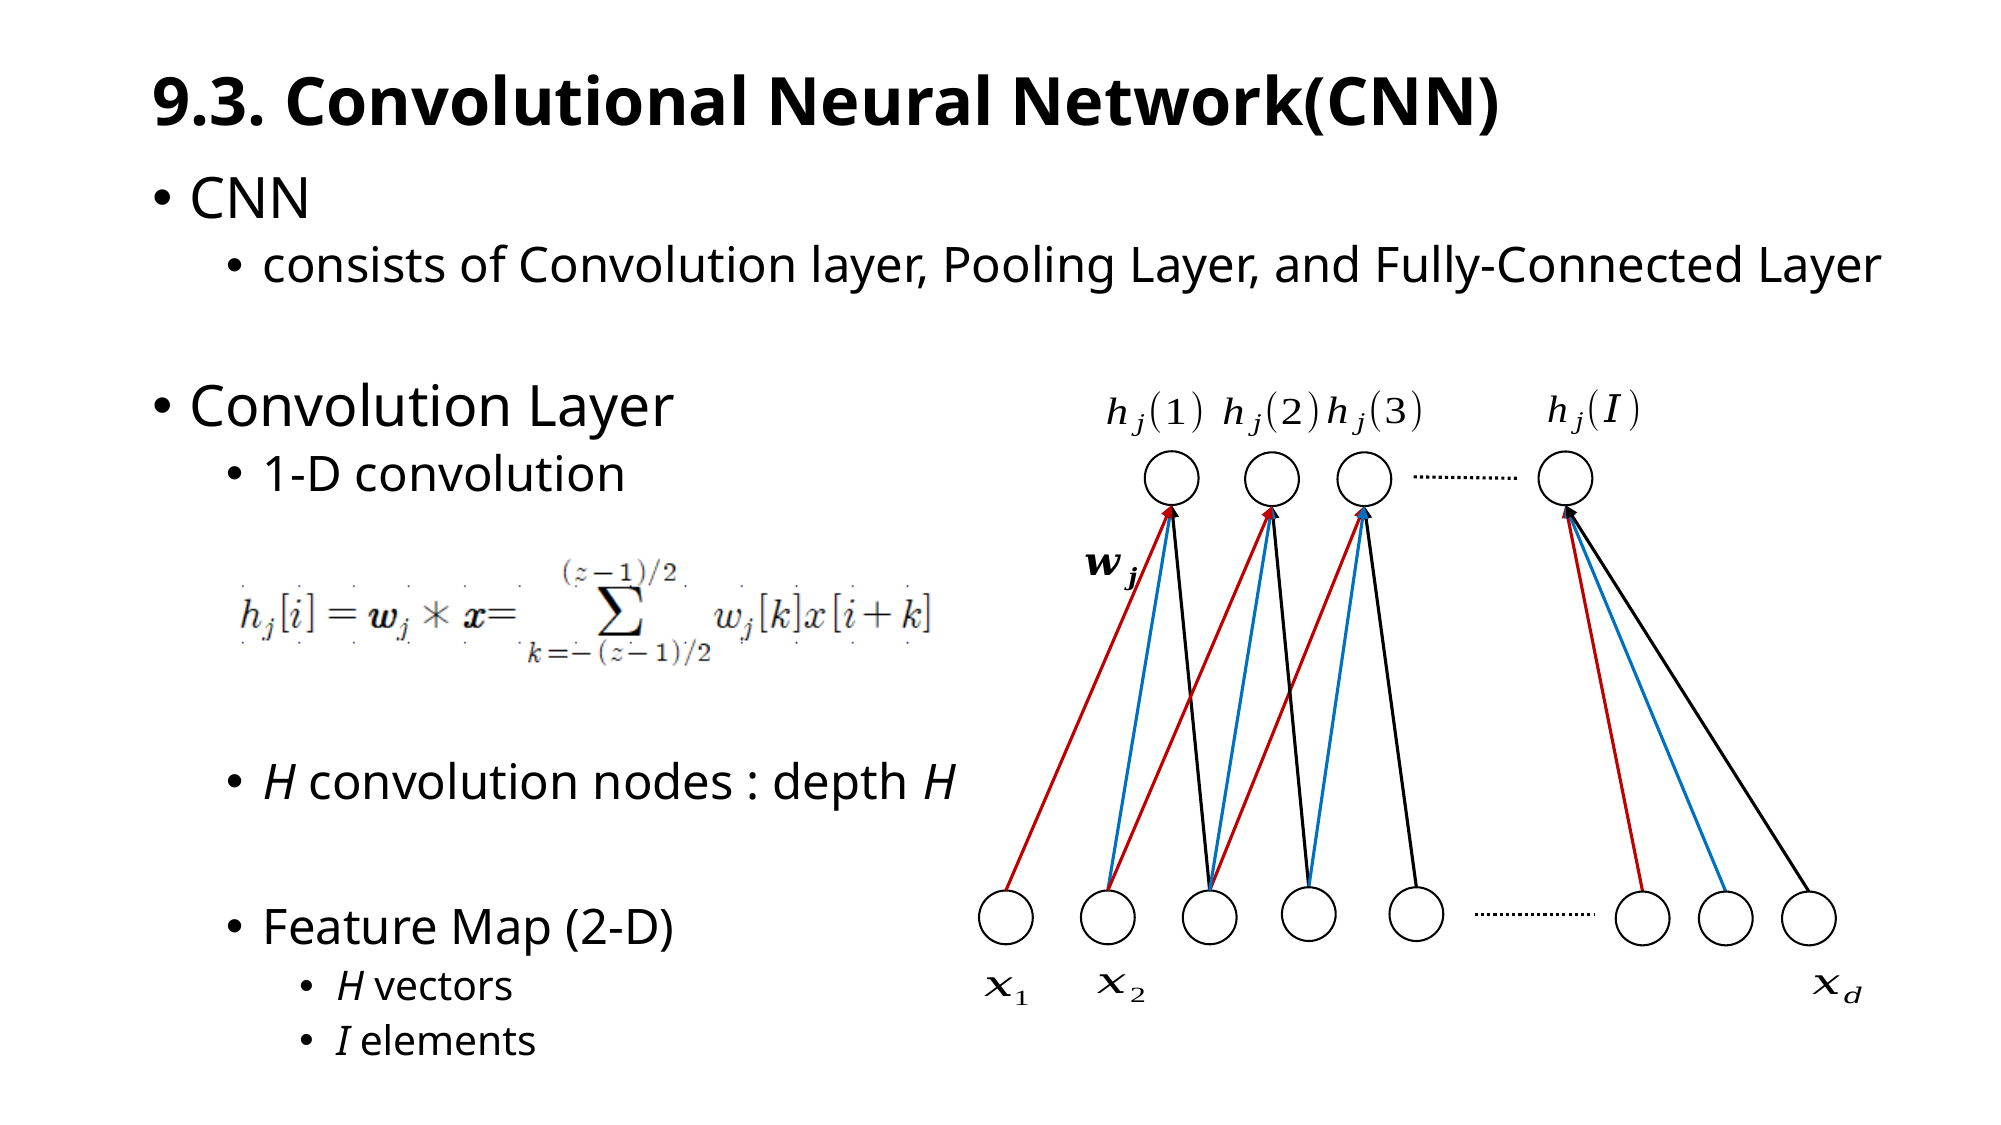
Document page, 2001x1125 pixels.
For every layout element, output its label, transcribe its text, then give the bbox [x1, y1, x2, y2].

picture [208, 540, 954, 680]
list CNN consists of Convolution layer, Pooling Layer, and Fully-Connected Layer Convolution Layer 1-D convolution H convolution nodes : depth H Feature Map (2-D) H vectors I elements [137, 161, 1984, 1075]
title 9.3. Convolutional Neural Network(CNN) [137, 59, 1863, 148]
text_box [978, 386, 1863, 1010]
